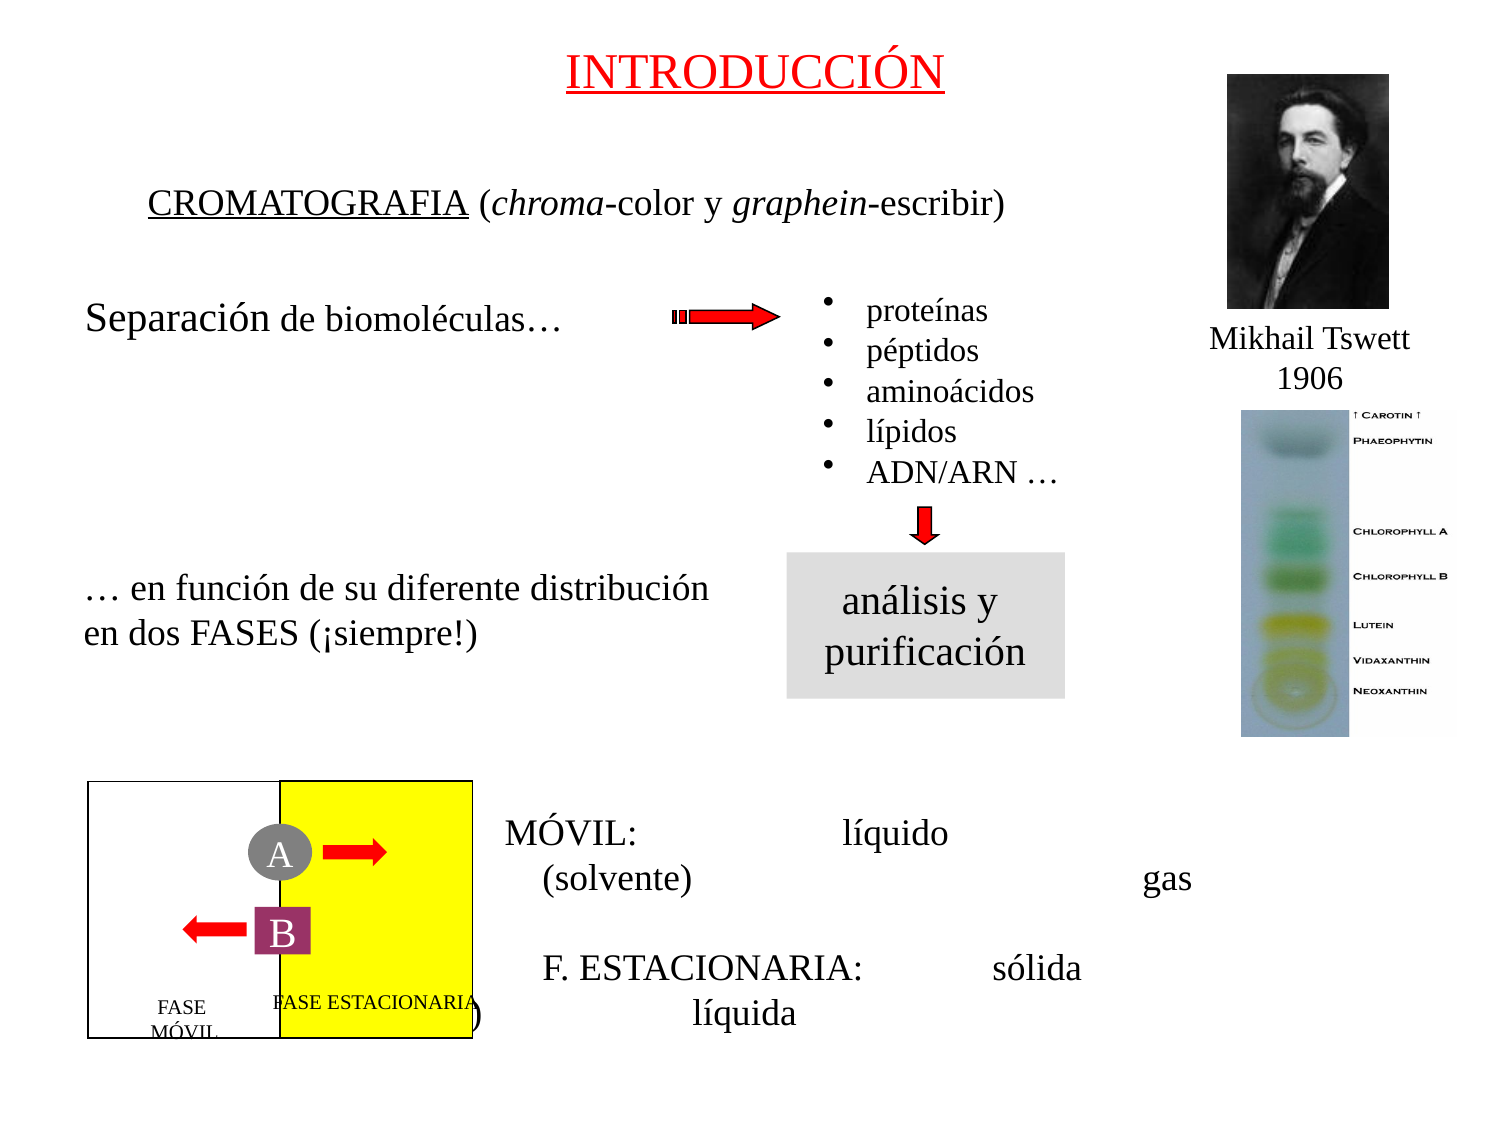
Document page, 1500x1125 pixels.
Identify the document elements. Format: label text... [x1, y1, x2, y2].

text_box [68, 554, 1461, 1052]
text_box INTRODUCCIÓN [64, 30, 1447, 72]
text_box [54, 74, 1457, 737]
